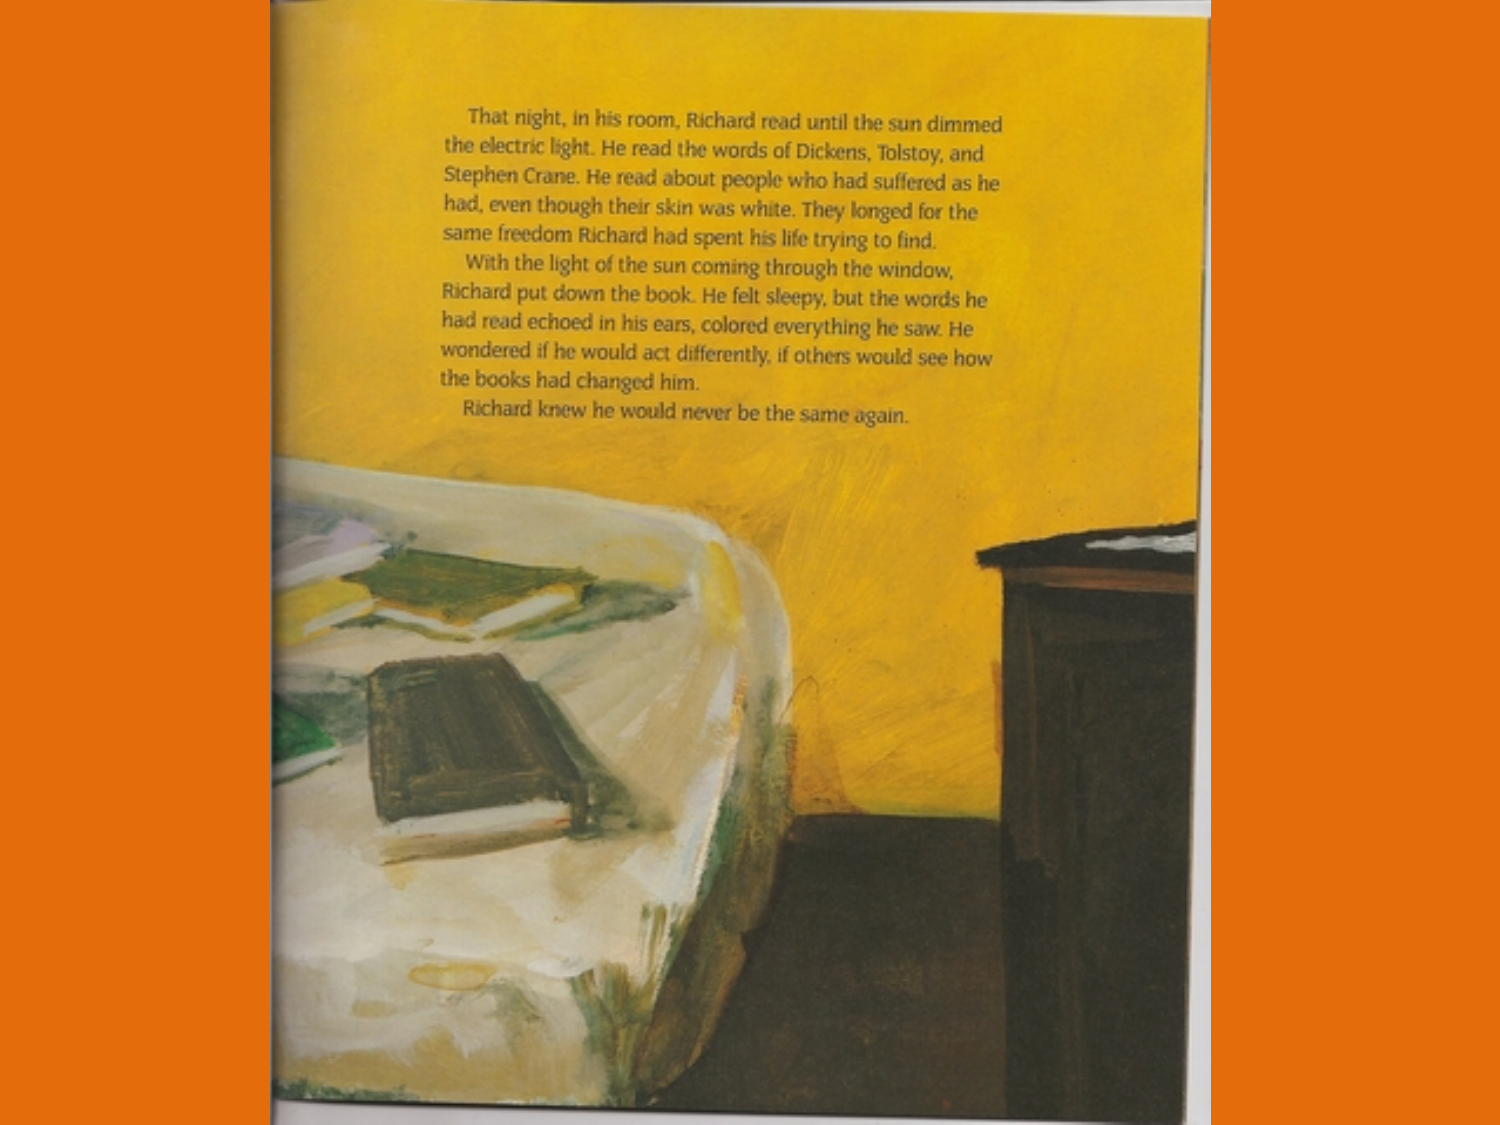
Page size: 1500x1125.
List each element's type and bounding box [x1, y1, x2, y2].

picture [269, 0, 1211, 1125]
